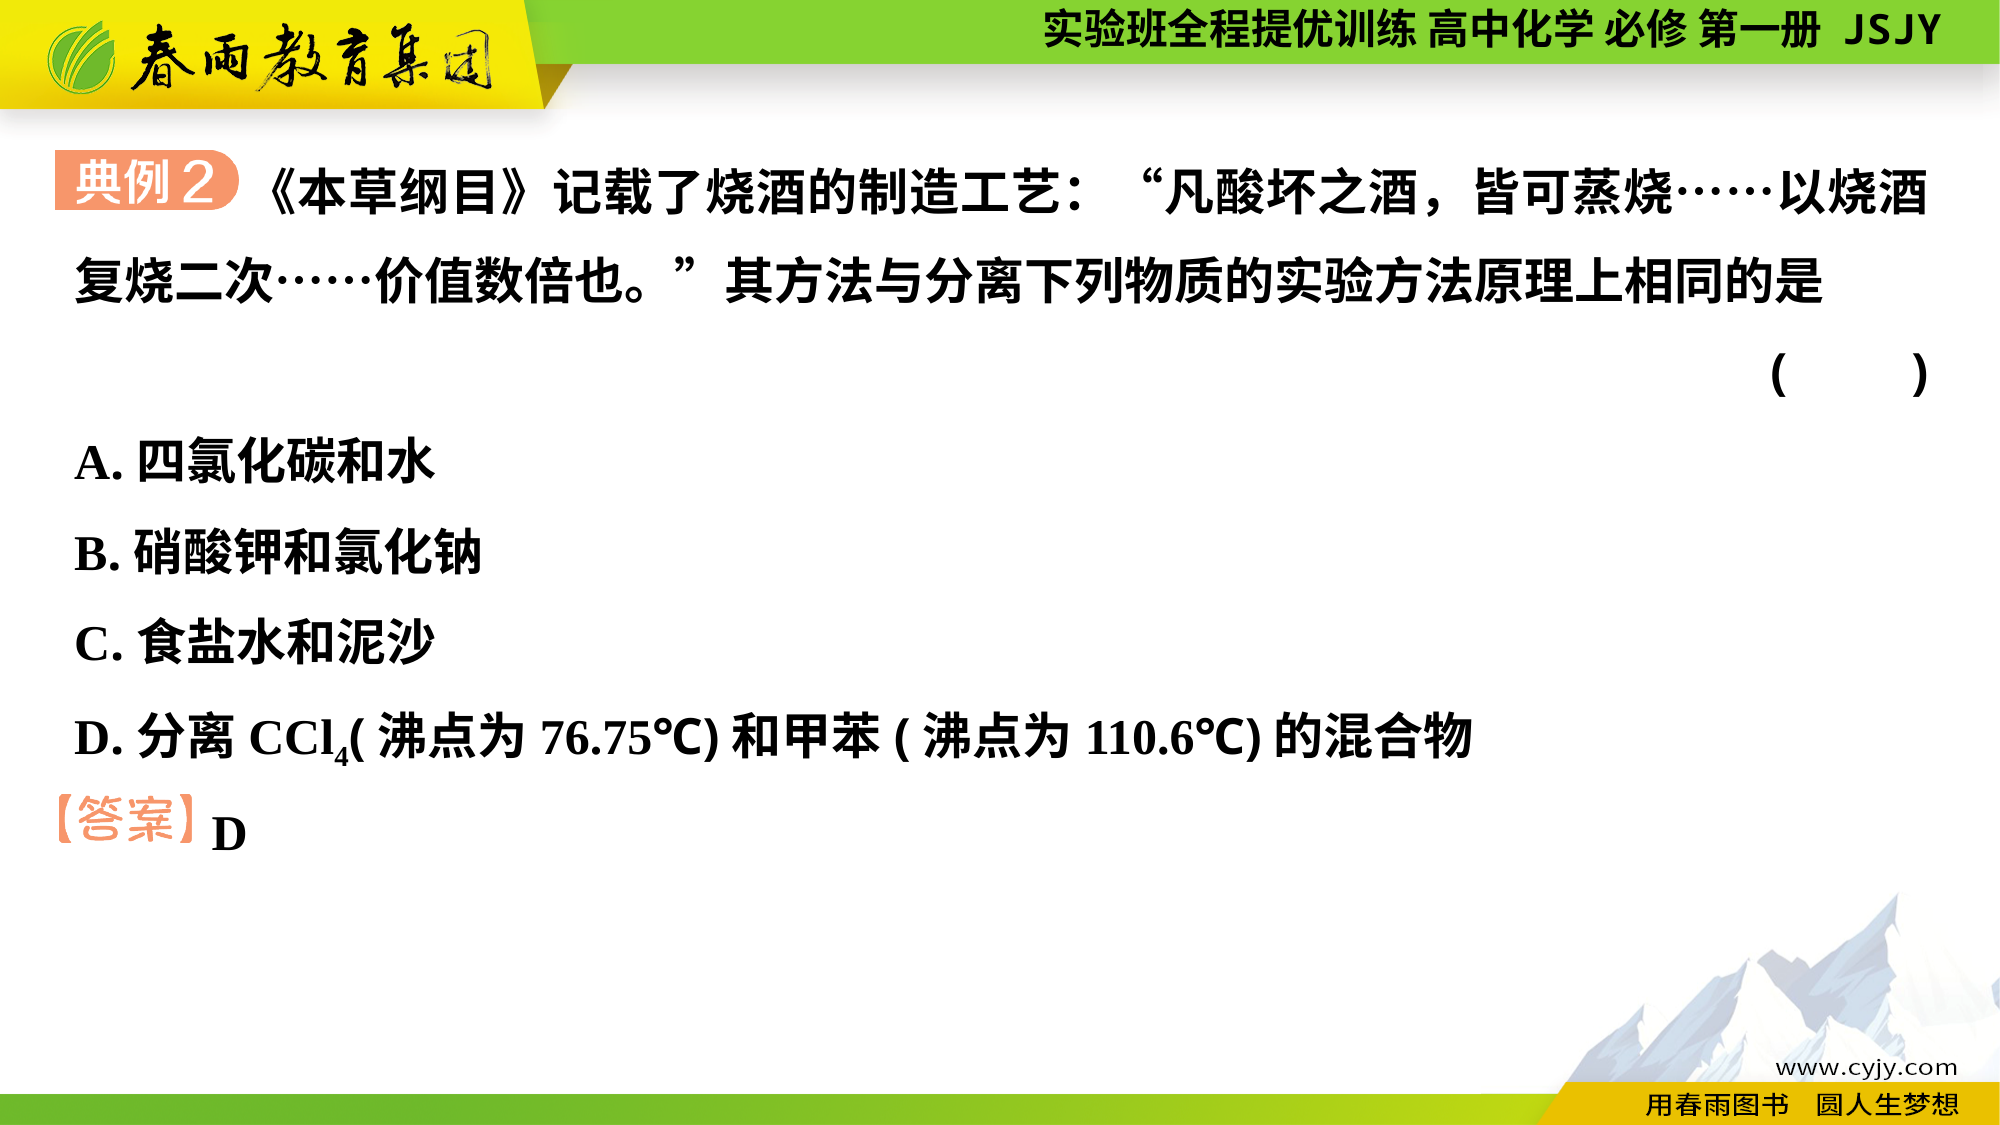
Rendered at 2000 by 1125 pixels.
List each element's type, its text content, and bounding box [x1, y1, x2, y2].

text_box D [59, 762, 1944, 868]
list 《本草纲目》记载了烧酒的制造工艺：“凡酸坏之酒，皆可蒸烧……以烧酒复烧二次……价值数倍也。”其方法与分离下列物质的实验方法原理上相同的是 ( ) A.四氯化碳和水 B.硝酸钾和氯化钠 C.食盐水和泥沙 D.分离CCl4(沸点为76.75℃)和甲苯(沸点为110.6℃)的混合物 [59, 122, 1944, 762]
picture [0, 0, 2000, 1125]
